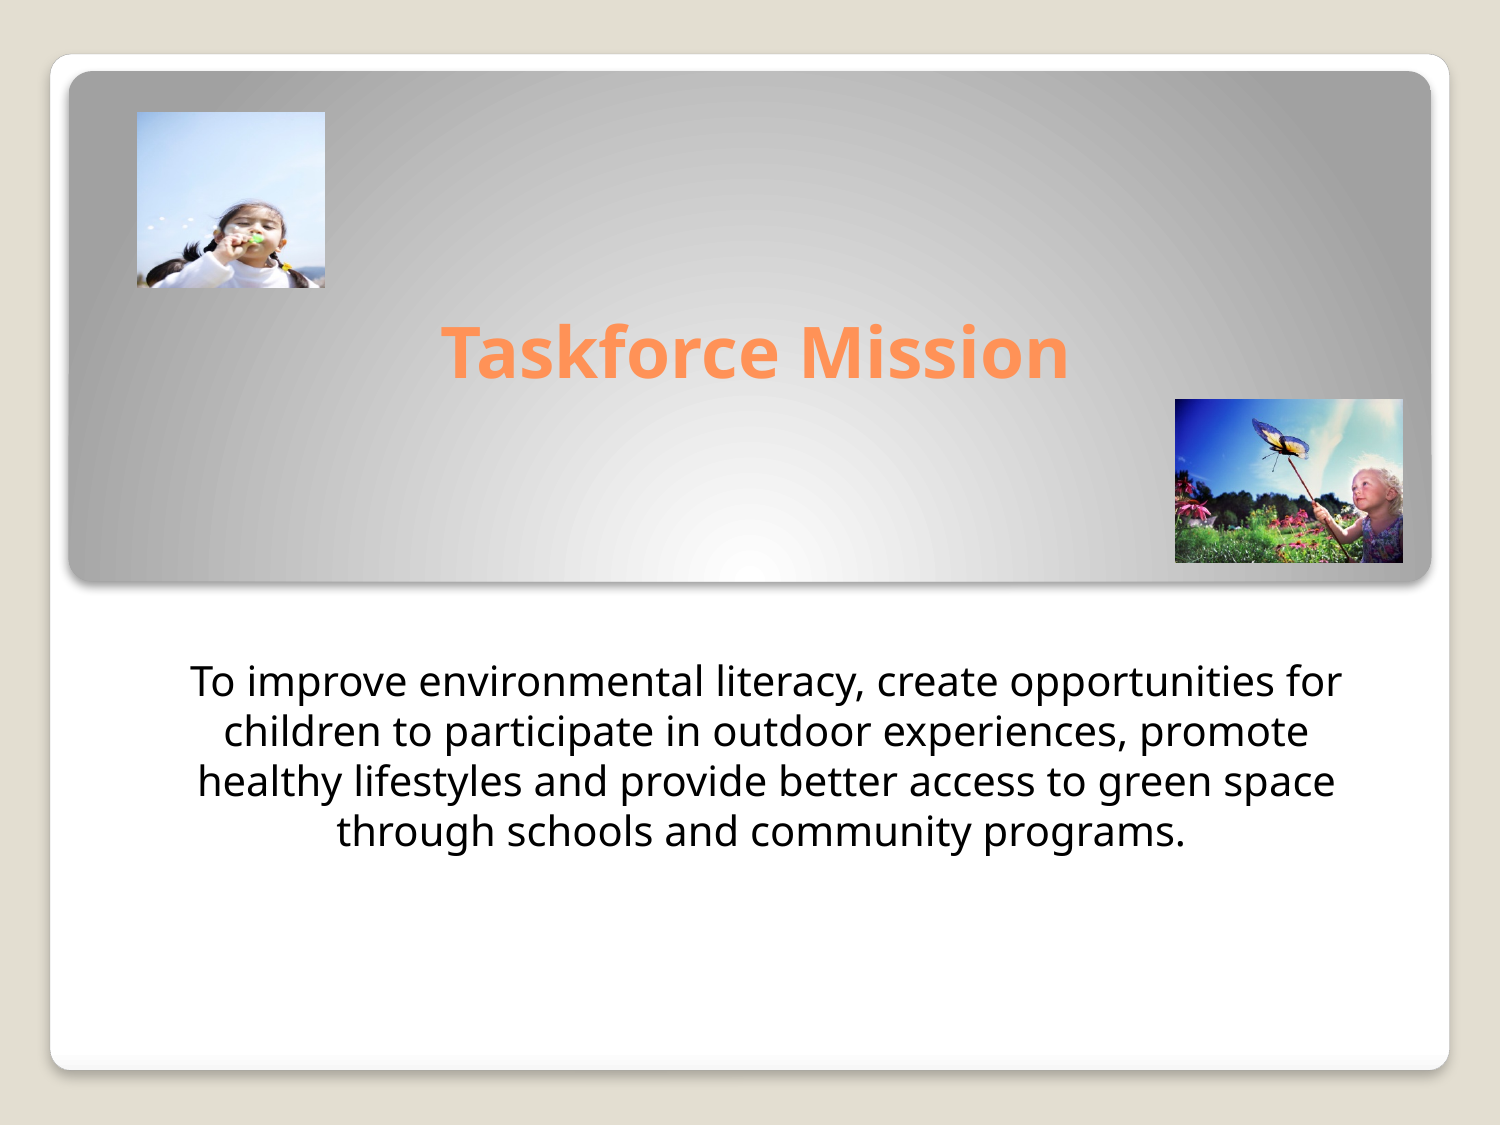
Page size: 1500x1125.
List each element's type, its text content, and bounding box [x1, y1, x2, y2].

title Taskforce Mission [118, 298, 1394, 400]
picture [1174, 399, 1403, 563]
subtitle To improve environmental literacy, create opportunities for children to participate in outdoor experiences, promote healthy lifestyles and provide better access to green space through schools and community programs. [118, 604, 1394, 950]
picture [137, 112, 326, 288]
